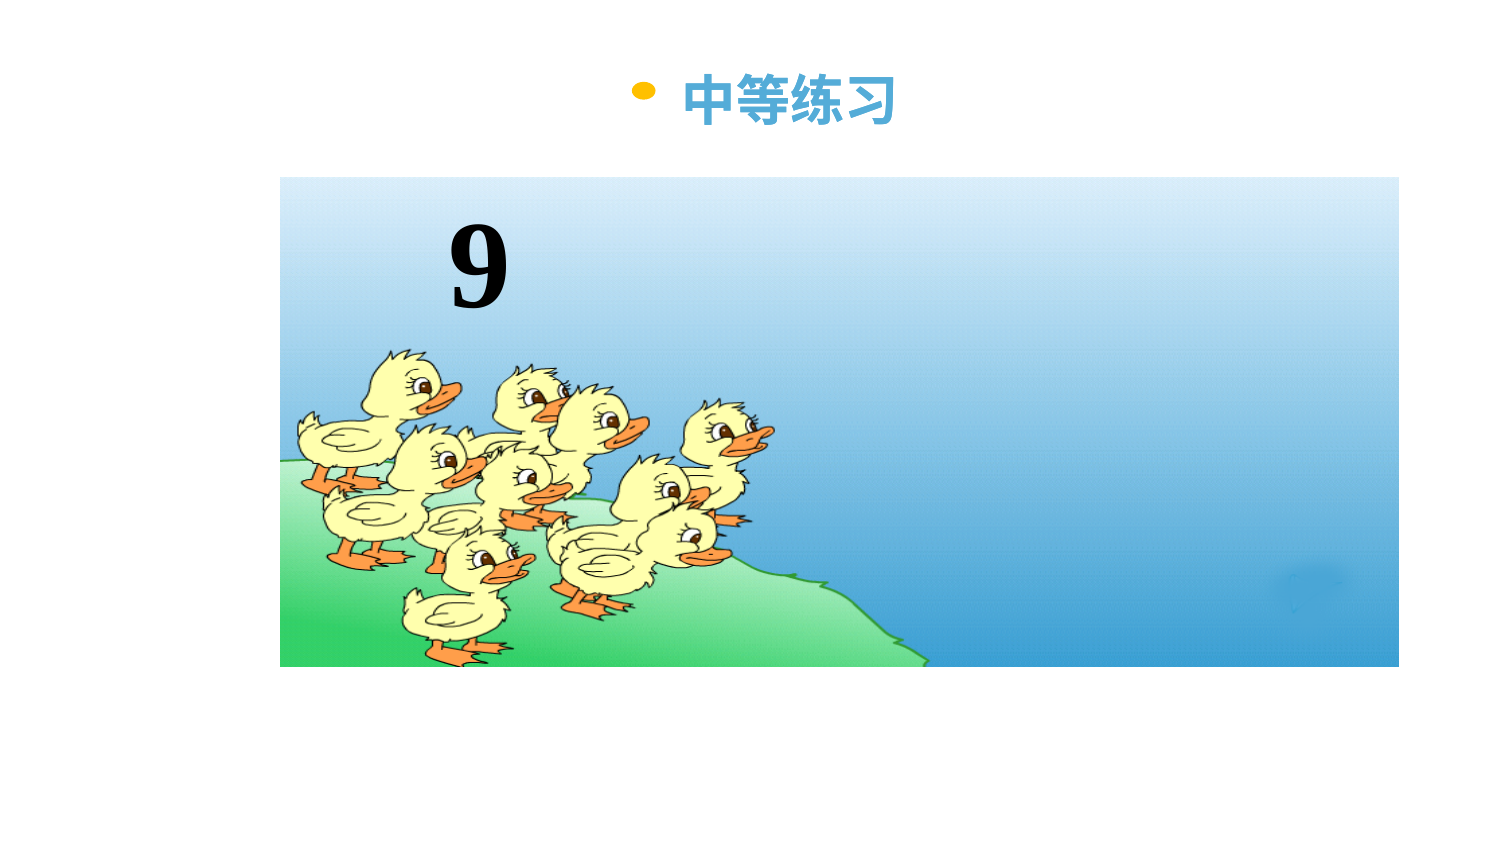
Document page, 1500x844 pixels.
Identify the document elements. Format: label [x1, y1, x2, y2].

picture [280, 177, 1399, 667]
text_box [631, 58, 940, 140]
